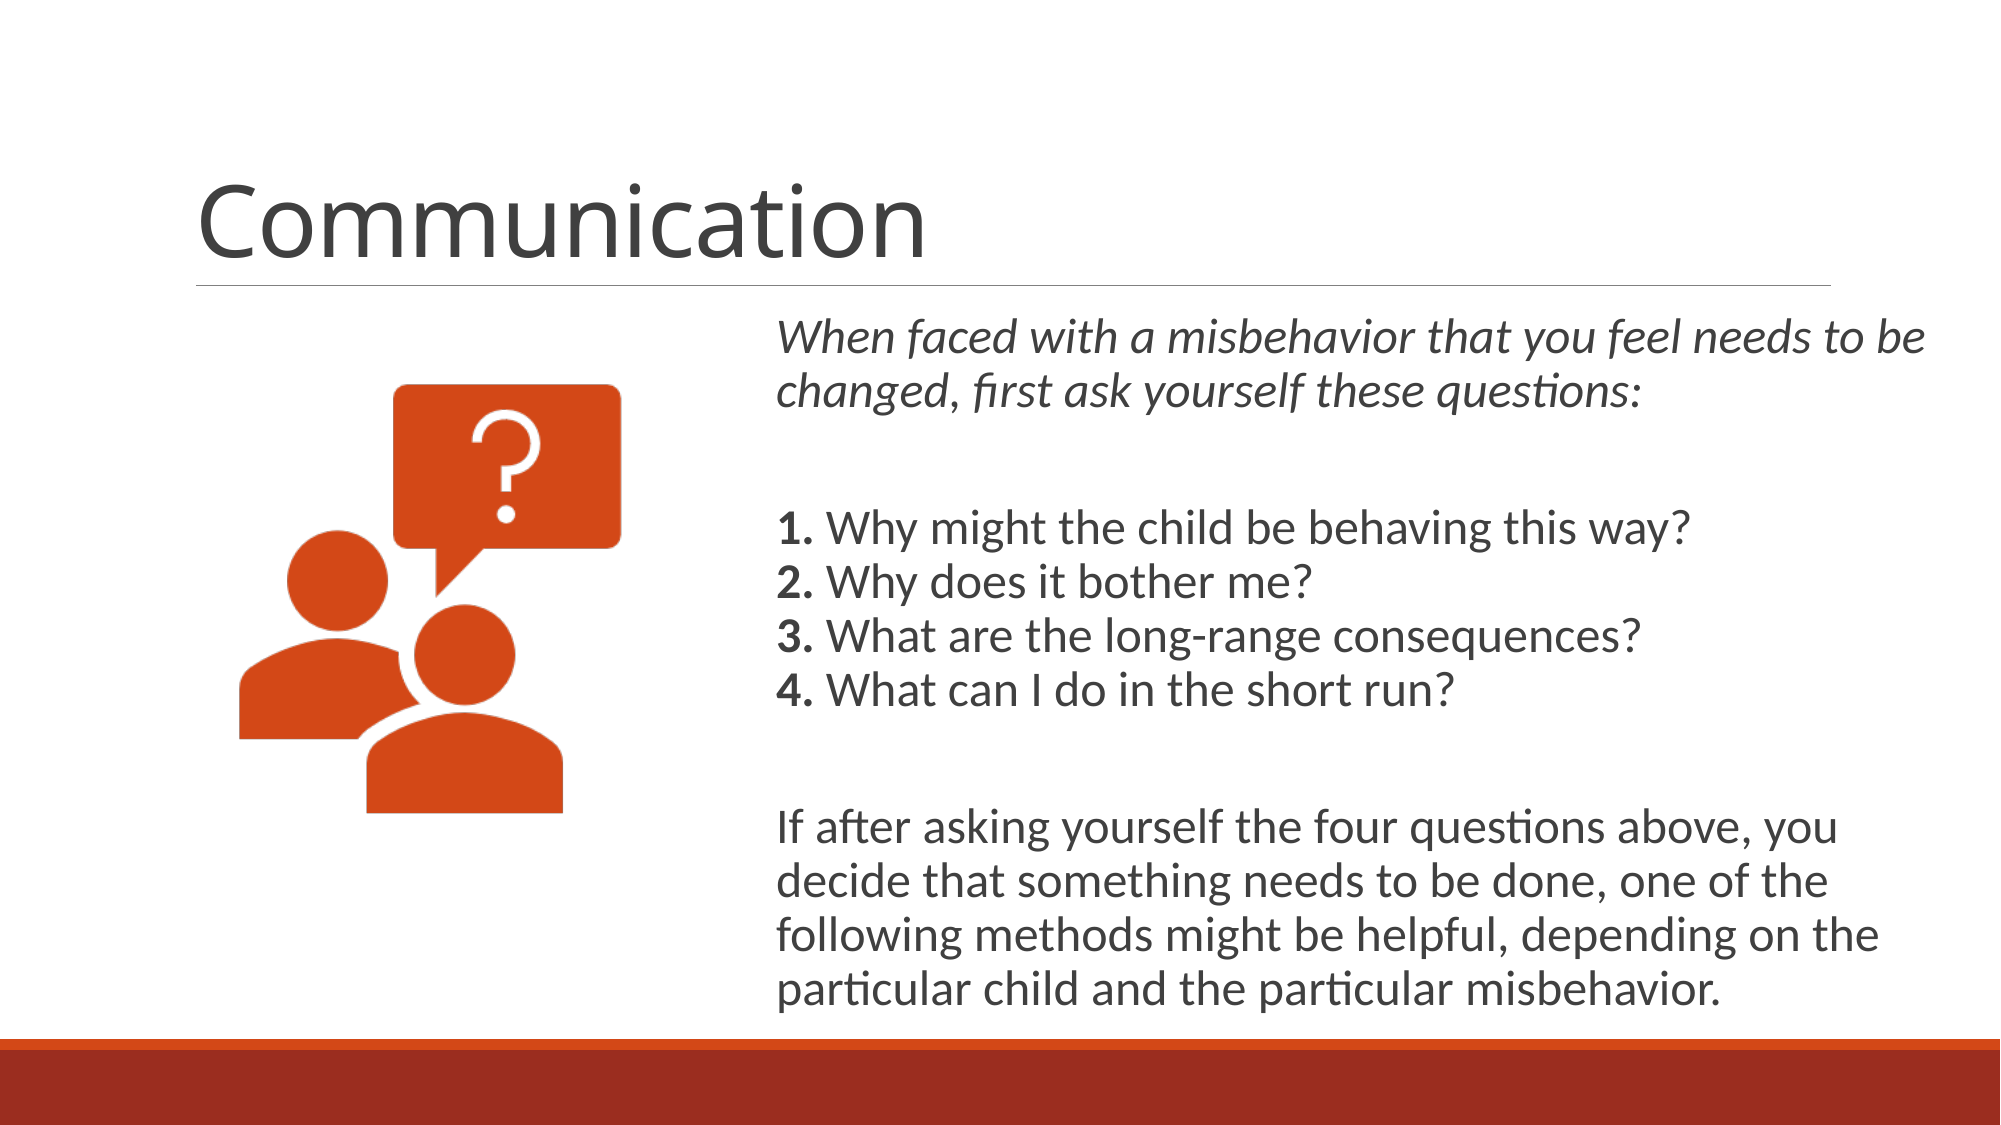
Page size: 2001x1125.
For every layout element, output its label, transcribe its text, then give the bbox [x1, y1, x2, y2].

title Communication [180, 47, 1830, 285]
picture [176, 344, 685, 854]
list When faced with a misbehavior that you feel needs to be changed, first ask yourself these questions: 1. Why might the child be behaving this way? 2. Why does it bother me? 3. What are the long-range consequences? 4. What can I do in the short run? If after asking yourself the four questions above, you decide that something needs to be done, one of the following methods might be helpful, depending on the particular child and the particular misbehavior. [761, 302, 1944, 1028]
